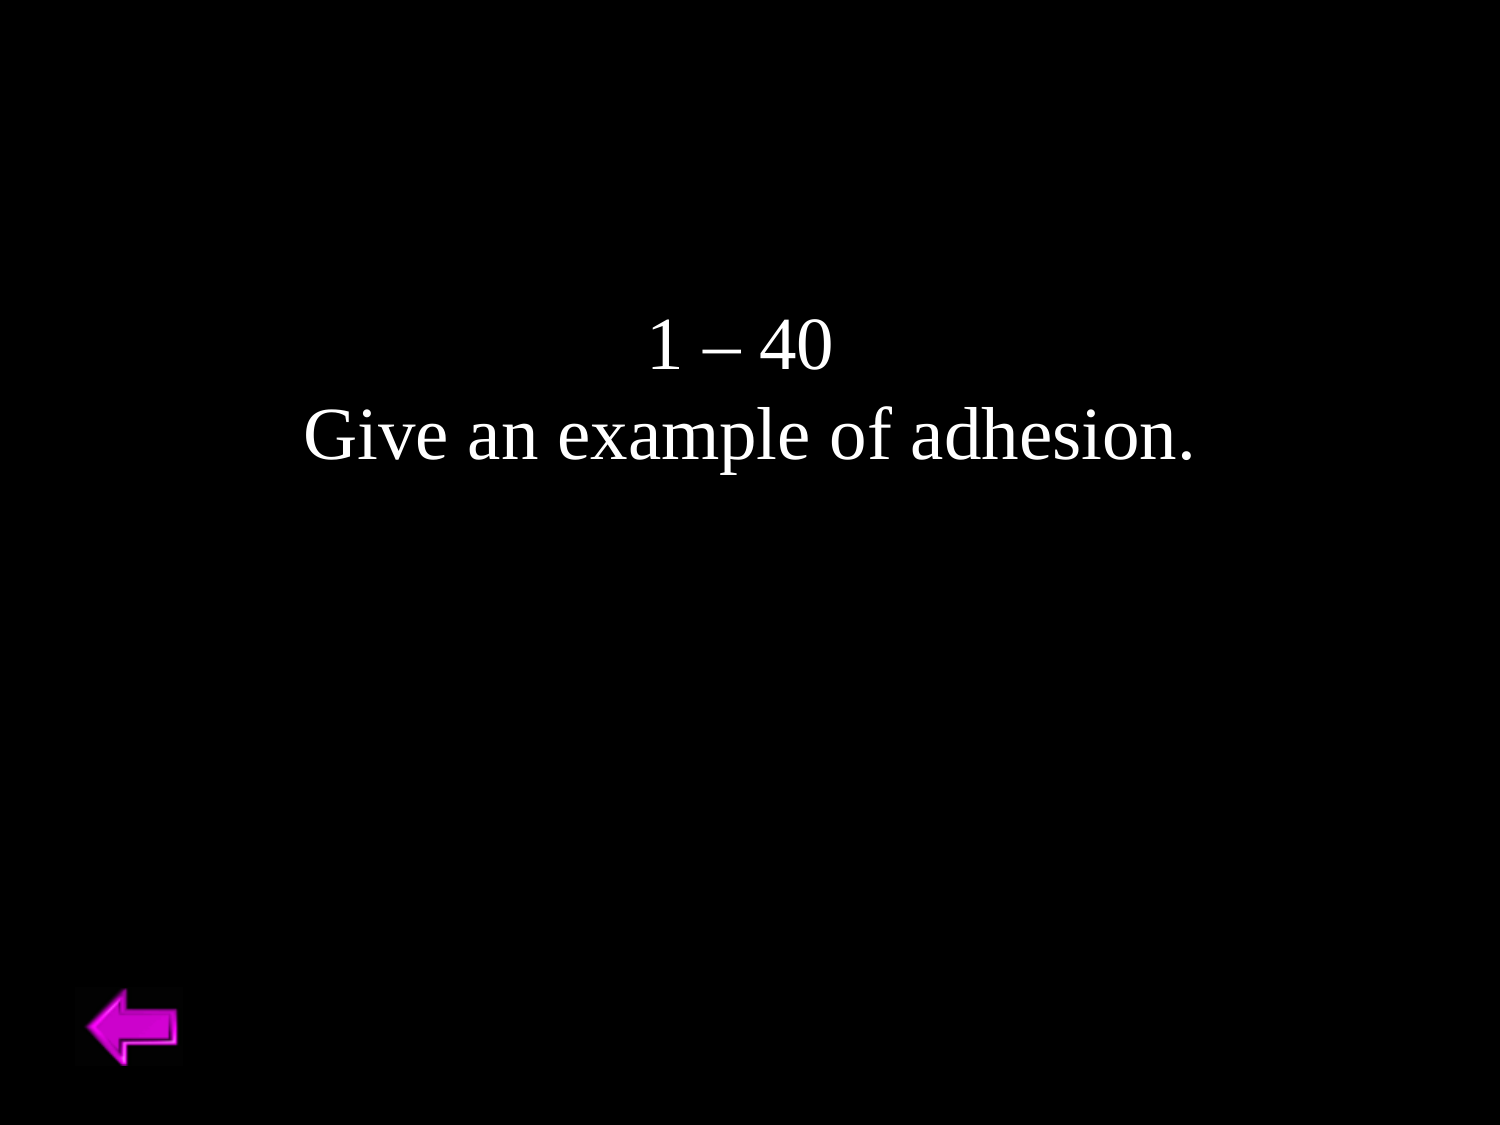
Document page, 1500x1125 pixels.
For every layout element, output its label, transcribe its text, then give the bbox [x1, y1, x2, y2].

picture [74, 987, 183, 1066]
text_box 1 – 40 Give an example of adhesion. [0, 287, 1500, 483]
